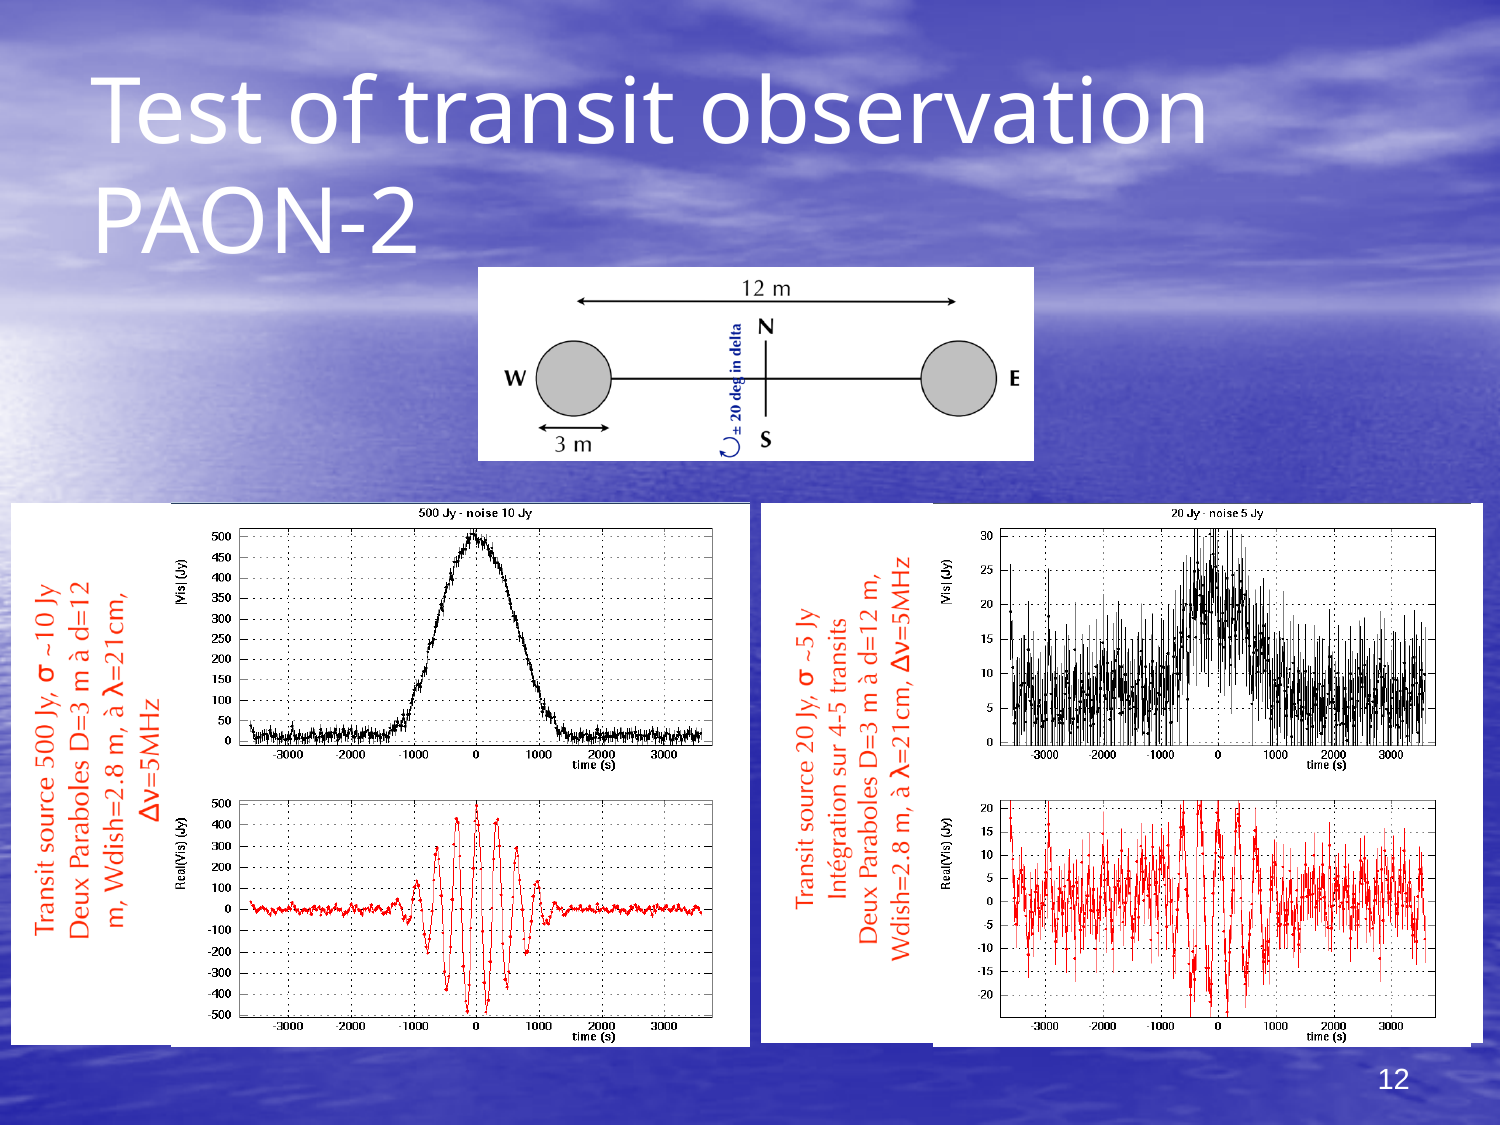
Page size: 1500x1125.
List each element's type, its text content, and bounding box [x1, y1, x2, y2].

picture [761, 503, 1483, 1048]
picture [11, 502, 751, 1047]
slide_number 12 [1074, 1055, 1426, 1103]
picture [478, 266, 1034, 462]
title Test of transit observation PAON-2 [74, 47, 1426, 276]
